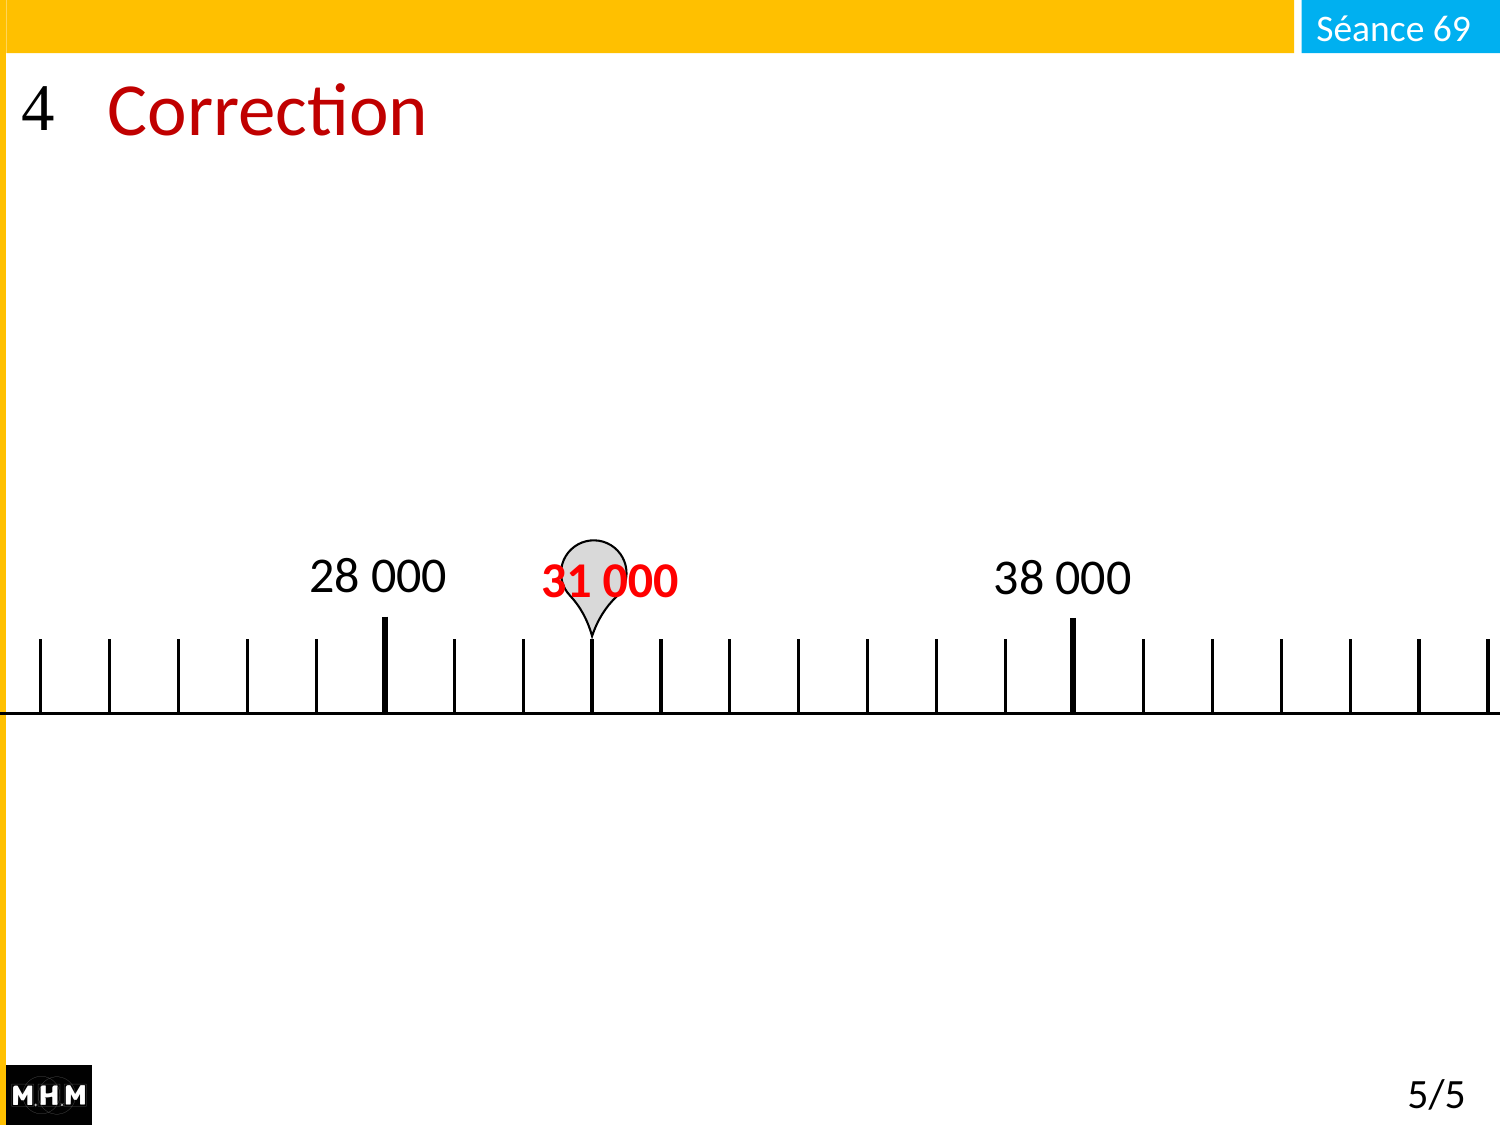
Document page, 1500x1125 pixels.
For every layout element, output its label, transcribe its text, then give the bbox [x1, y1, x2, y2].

text_box 28 000 [294, 535, 488, 610]
list 5/5 [1373, 1064, 1500, 1125]
title Correction [92, 29, 1387, 192]
text_box 31 000 [526, 540, 709, 615]
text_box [0, 616, 1500, 715]
picture [6, 1065, 92, 1125]
text_box 38 000 [979, 536, 1167, 612]
